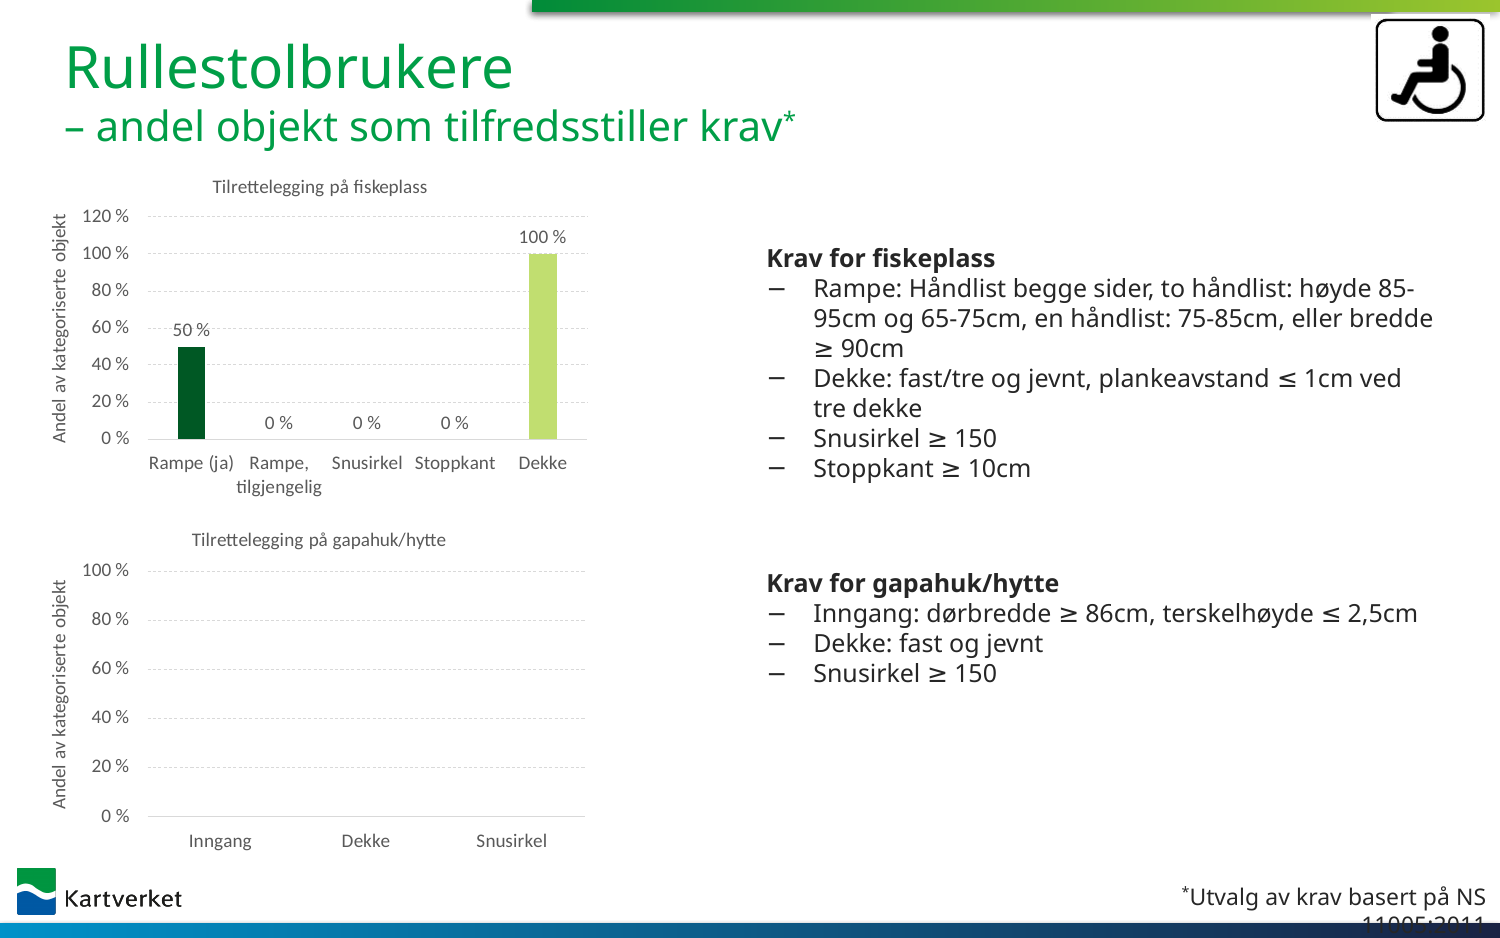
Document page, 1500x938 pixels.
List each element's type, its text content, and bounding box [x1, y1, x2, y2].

picture [1371, 13, 1491, 127]
text_box Rullestolbrukere – andel objekt som tilfredsstiller krav* [49, 29, 1431, 158]
picture [41, 166, 598, 505]
picture [41, 520, 596, 859]
text_box Krav for fiskeplass Rampe: Håndlist begge sider, to håndlist: høyde 85-95cm og 65-75cm, en håndlist: 75-85cm, eller bredde ≥ 90cm Dekke: fast/tre og jevnt, plankeavstand ≤ 1cm ved tre dekke Snusirkel ≥ 150 Stoppkant ≥ 10cm [751, 235, 1452, 490]
text_box *Utvalg av krav basert på NS 11005:2011 [1068, 873, 1500, 938]
text_box Krav for gapahuk/hytte Inngang: dørbredde ≥ 86cm, terskelhøyde ≤ 2,5cm Dekke: fast og jevnt Snusirkel ≥ 150 [751, 560, 1452, 695]
